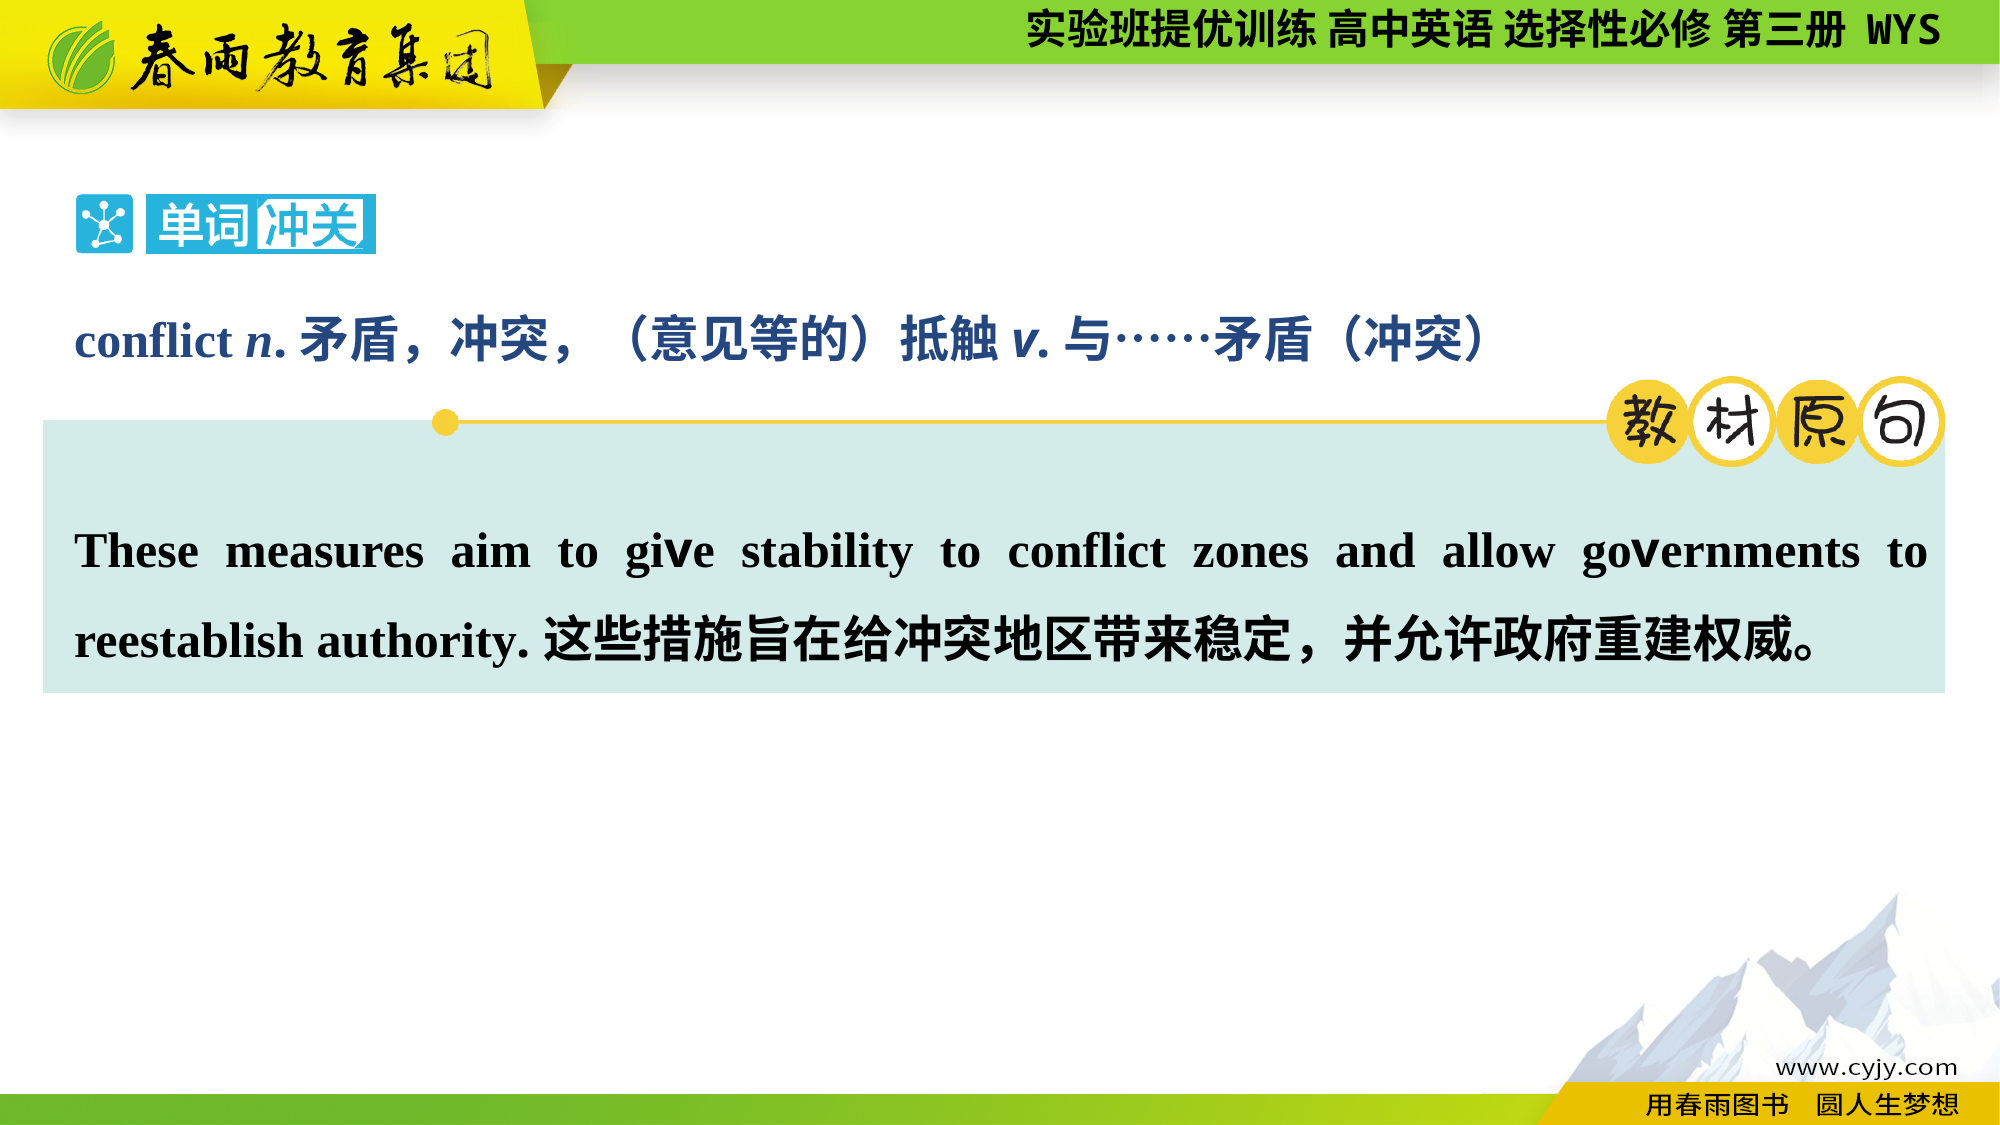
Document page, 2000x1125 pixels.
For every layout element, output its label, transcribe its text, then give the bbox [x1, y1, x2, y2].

picture [0, 0, 2000, 1125]
list conflict n.矛盾，冲突，（意见等的）抵触v.与……矛盾（冲突） [59, 270, 1944, 367]
